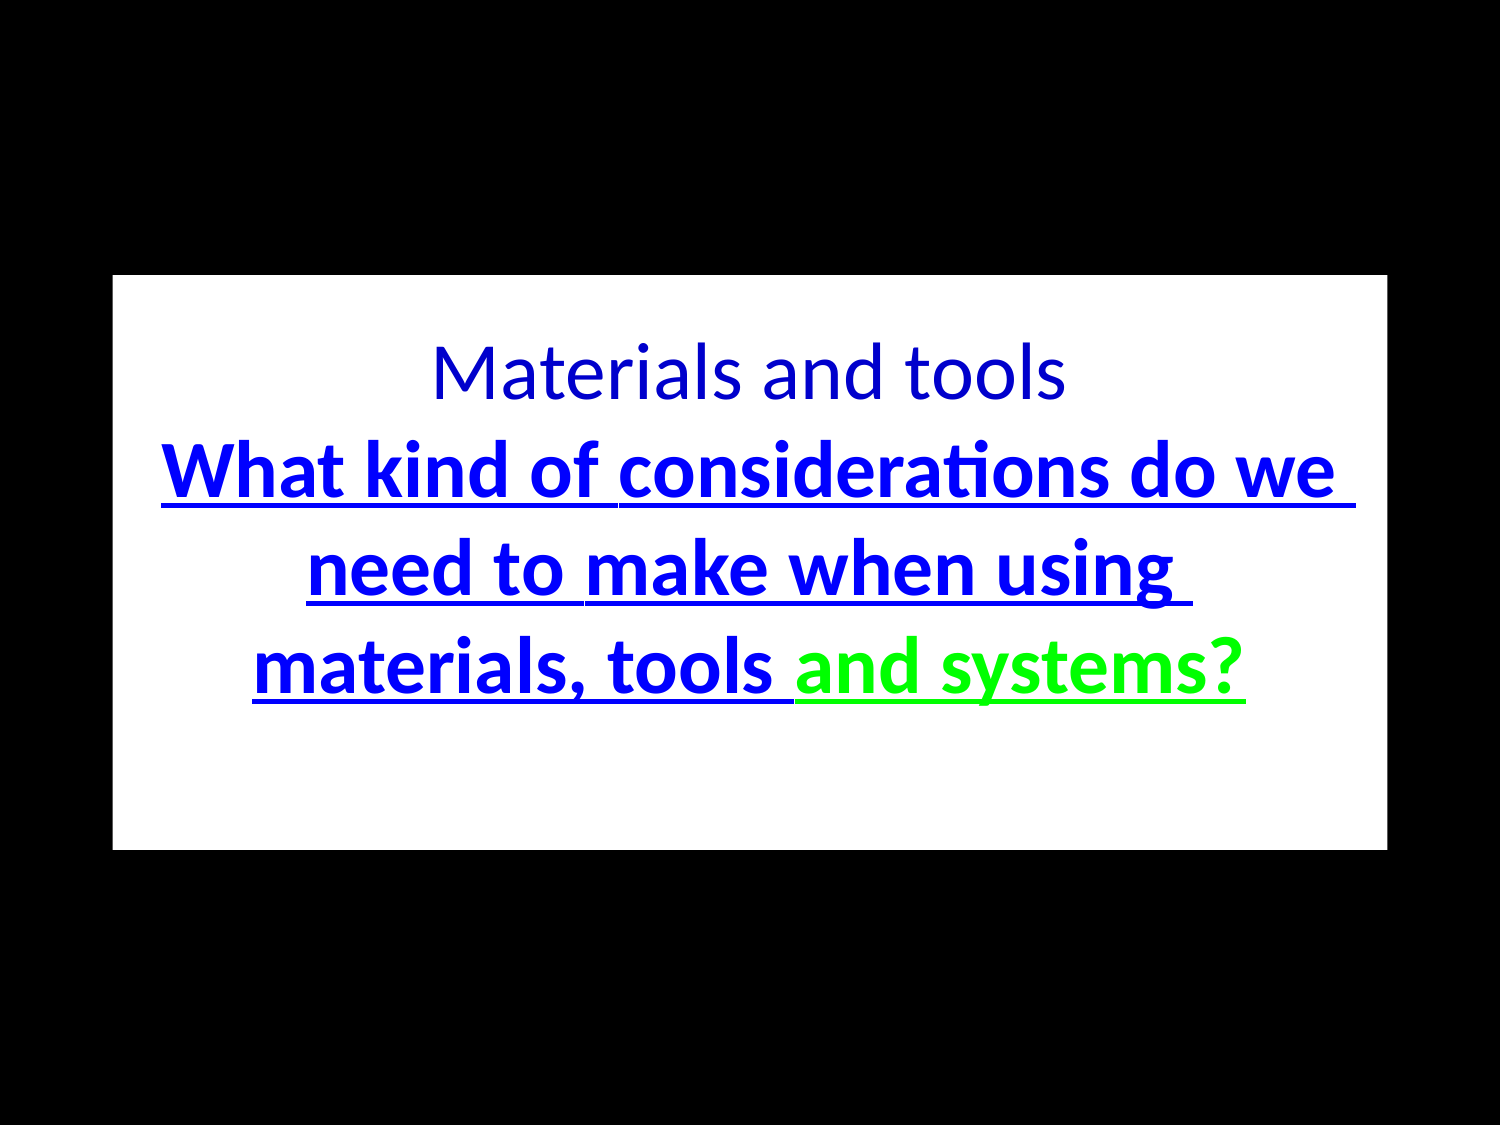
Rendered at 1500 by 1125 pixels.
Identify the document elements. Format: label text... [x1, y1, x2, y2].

title Materials and tools What kind of considerations do we need to make when using materials, tools and systems? [112, 275, 1388, 850]
